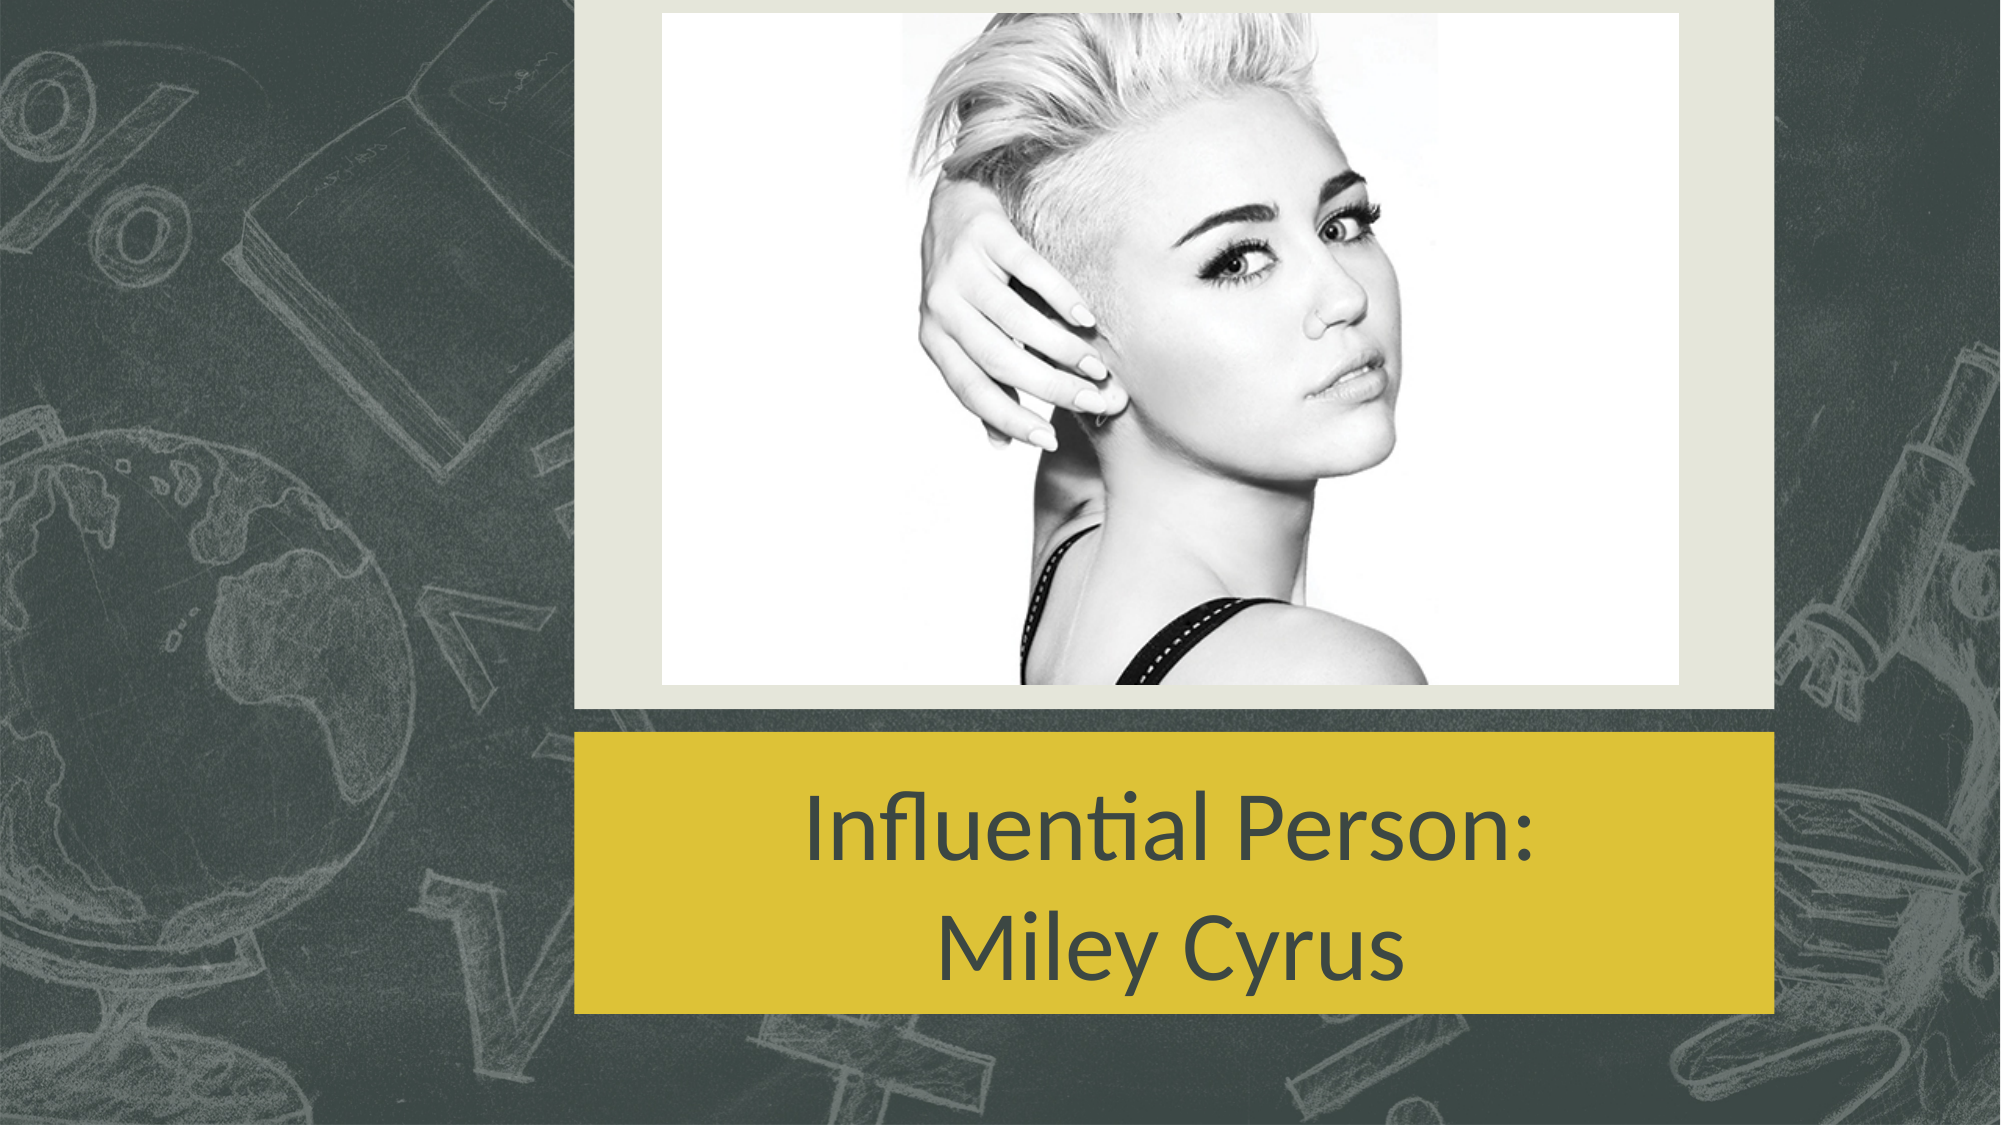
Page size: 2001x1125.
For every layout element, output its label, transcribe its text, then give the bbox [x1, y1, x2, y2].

picture [0, 0, 2001, 1125]
picture [662, 13, 1679, 686]
list Influential Person: Miley Cyrus [629, 752, 1712, 999]
